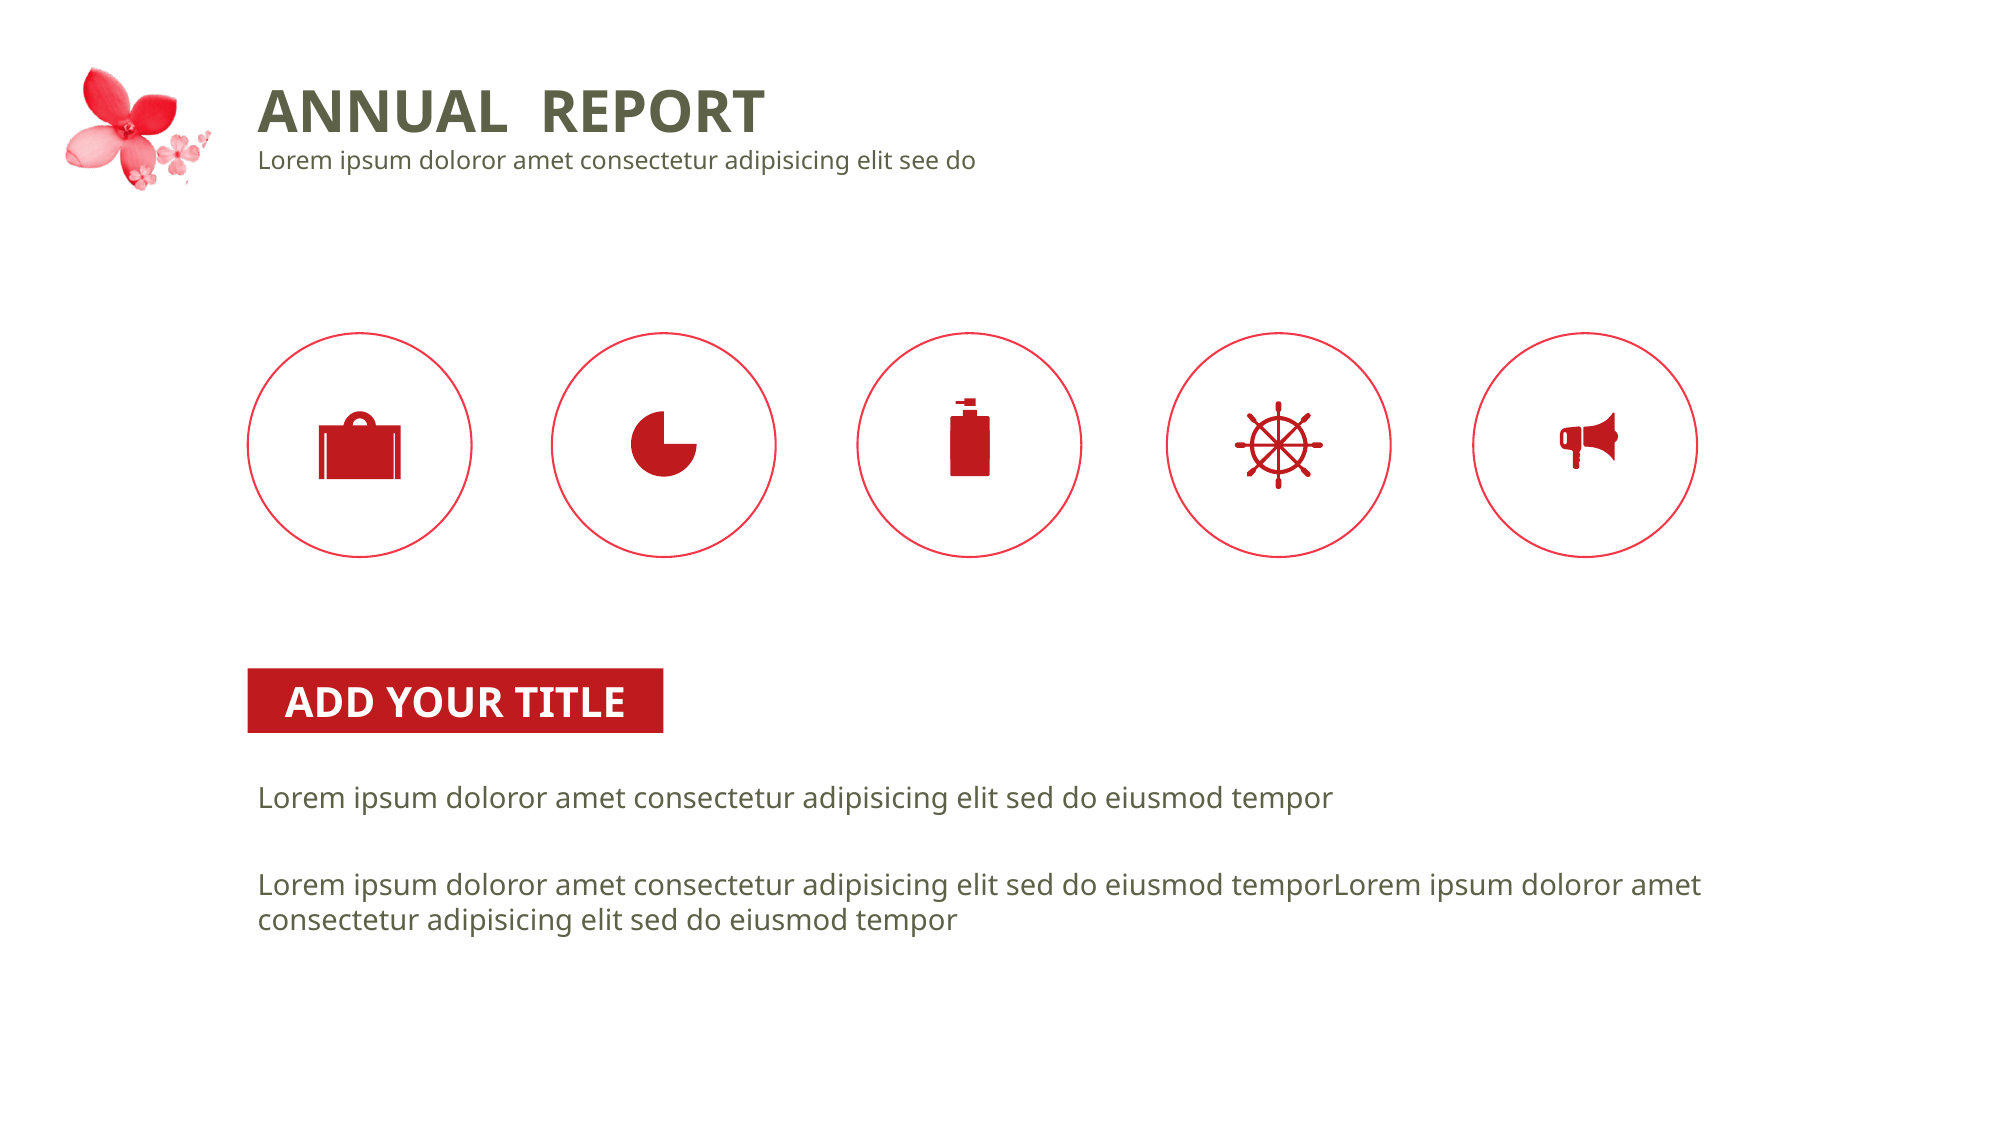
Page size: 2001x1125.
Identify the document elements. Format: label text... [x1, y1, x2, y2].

text_box [856, 332, 1083, 559]
text_box [1234, 401, 1324, 490]
text_box [631, 411, 697, 477]
text_box Lorem ipsum doloror amet consectetur adipisicing elit sed do eiusmod tempor Lorem ipsum doloror amet consectetur adipisicing elit sed do eiusmod temporLorem ipsum doloror amet consectetur adipisicing elit sed do eiusmod tempor [242, 771, 1753, 979]
text_box ADD YOUR TITLE [247, 668, 664, 733]
text_box ANNUAL REPORT [243, 67, 874, 152]
text_box [950, 430, 990, 459]
text_box [955, 398, 976, 406]
text_box [1472, 332, 1699, 559]
text_box [950, 416, 990, 430]
text_box [1583, 412, 1619, 461]
text_box Lorem ipsum doloror amet consectetur adipisicing elit see do [242, 137, 1259, 182]
text_box [1165, 332, 1392, 559]
text_box [550, 332, 777, 559]
text_box [1559, 426, 1582, 470]
text_box [246, 332, 473, 559]
text_box [950, 459, 990, 477]
picture [43, 47, 225, 228]
text_box [962, 409, 977, 416]
